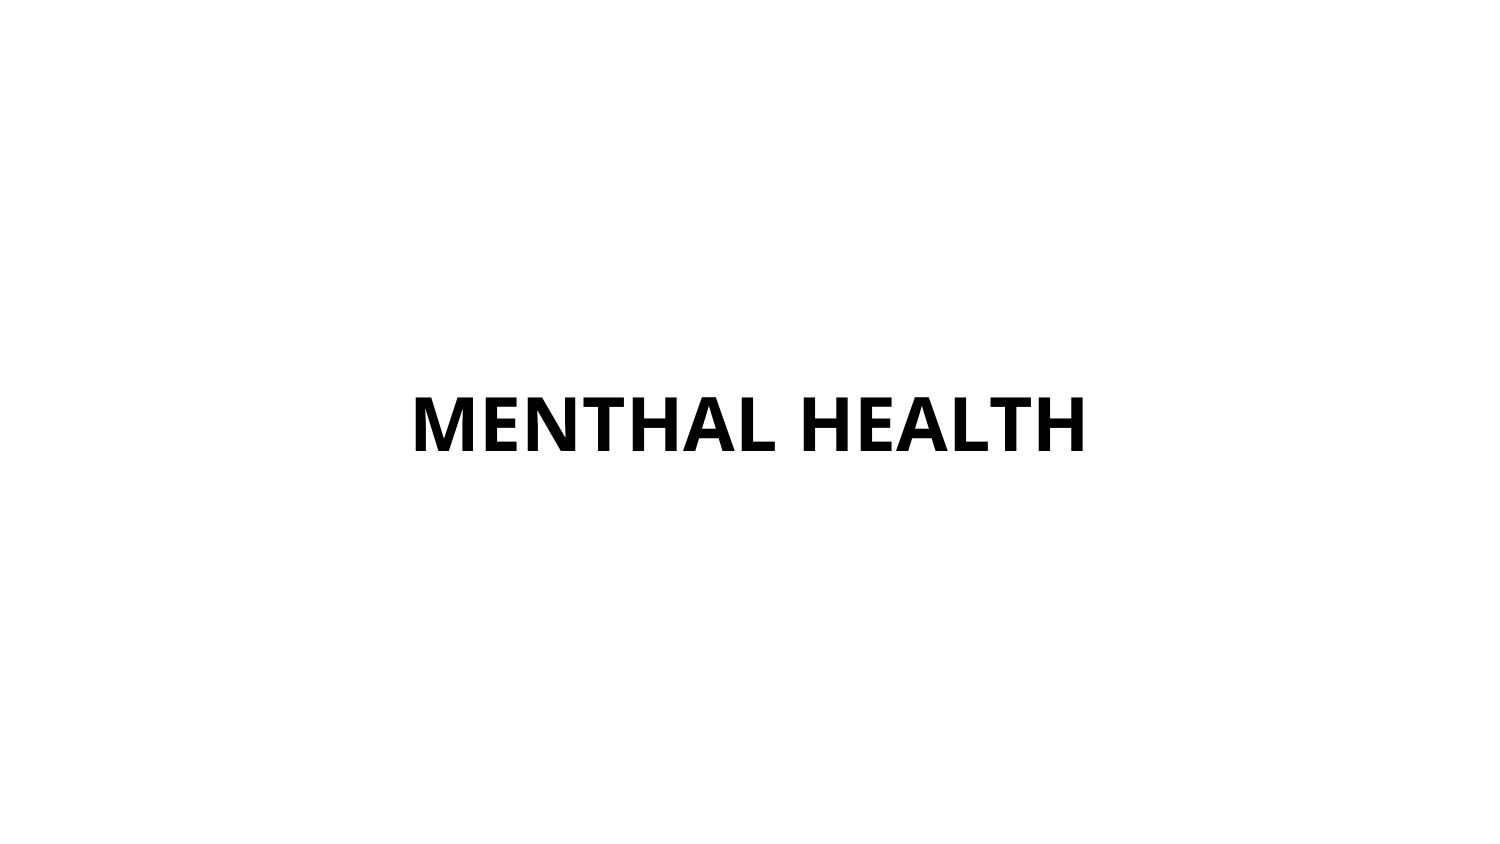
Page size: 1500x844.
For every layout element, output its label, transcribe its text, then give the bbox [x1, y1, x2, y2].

title MENTHAL HEALTH [51, 352, 1449, 491]
